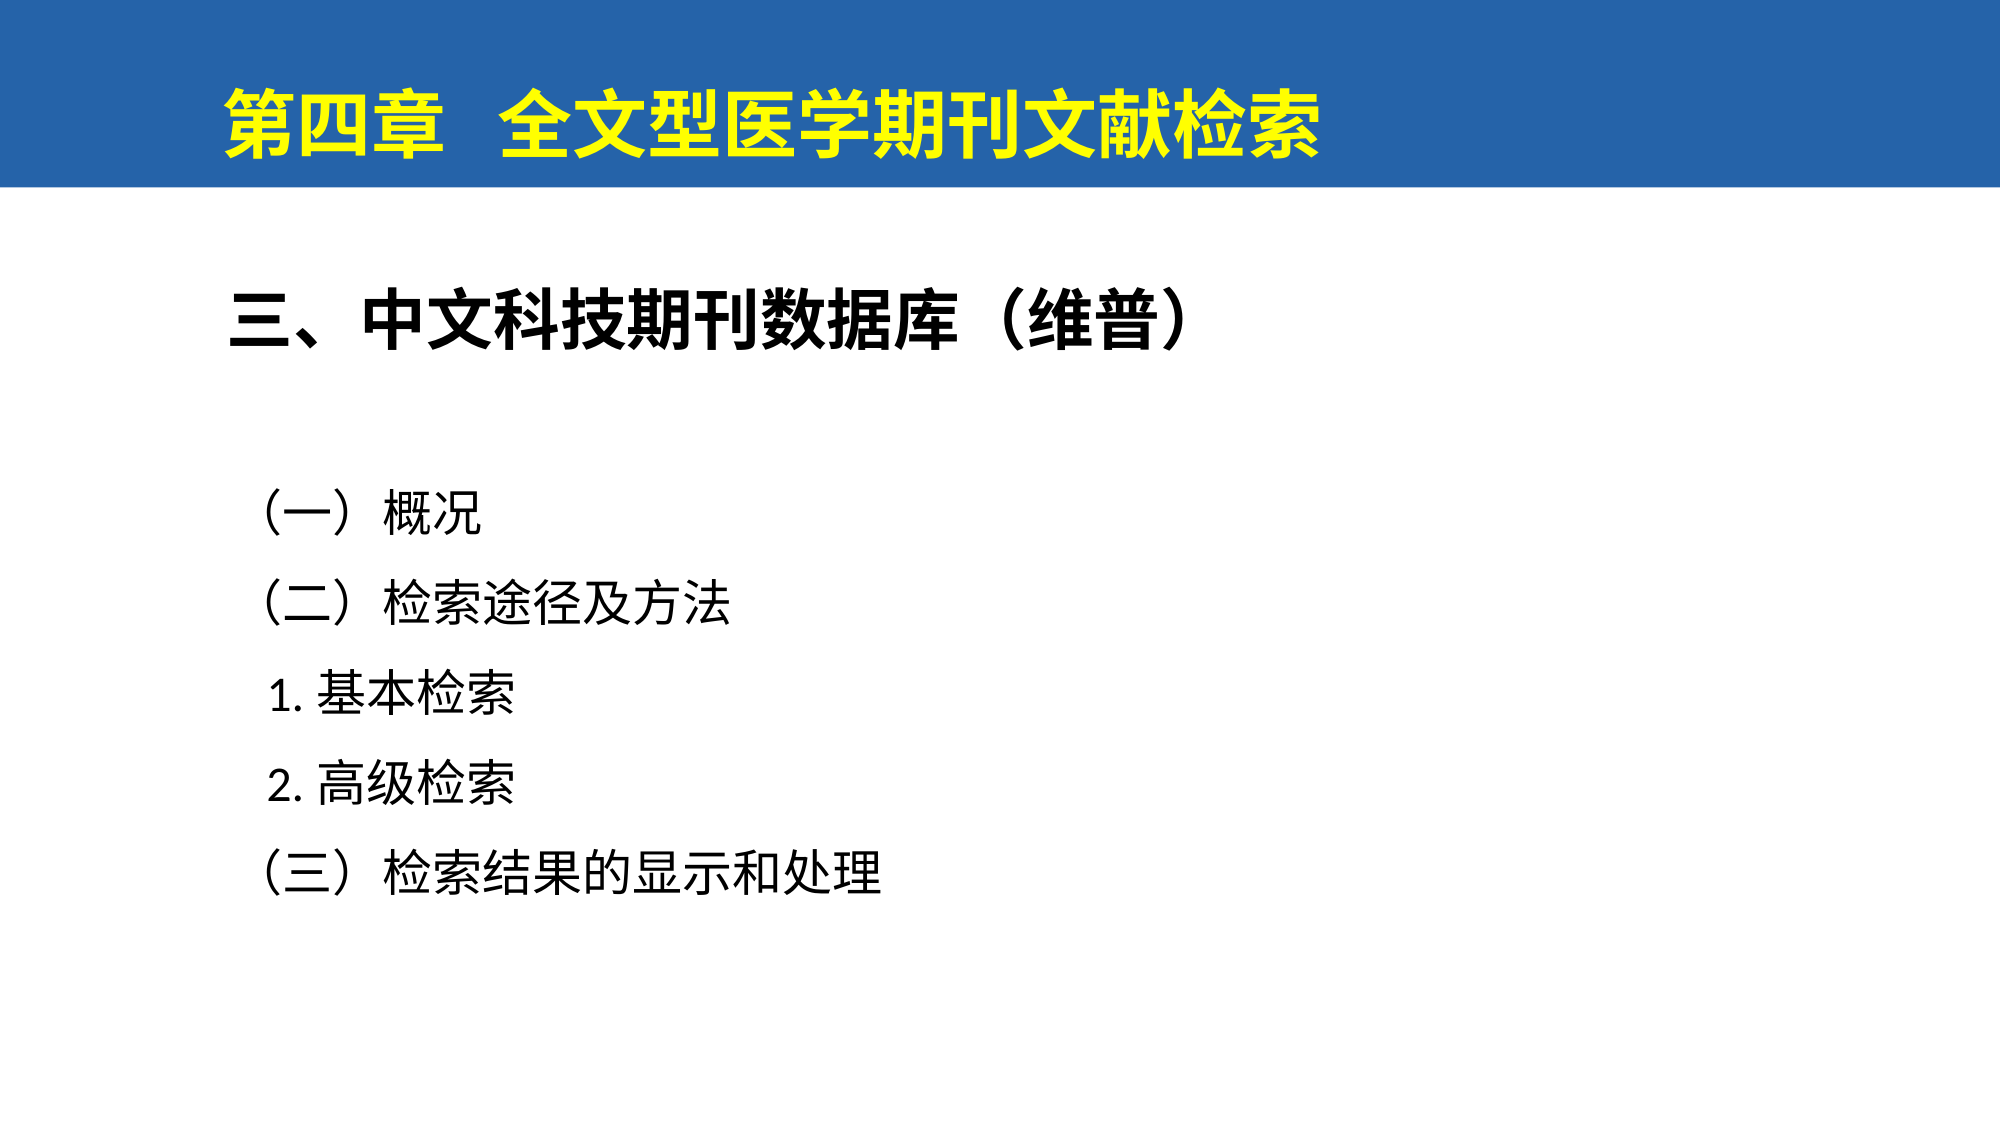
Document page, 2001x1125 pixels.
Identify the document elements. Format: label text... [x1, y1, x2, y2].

text_box 第四章 全文型医学期刊文献检索 [207, 25, 1515, 176]
text_box [0, 0, 2000, 188]
text_box 三、中文科技期刊数据库（维普） [211, 279, 1243, 367]
text_box （一）概况 （二）检索途径及方法 1.基本检索 2.高级检索 （三）检索结果的显示和处理 [217, 444, 1382, 977]
